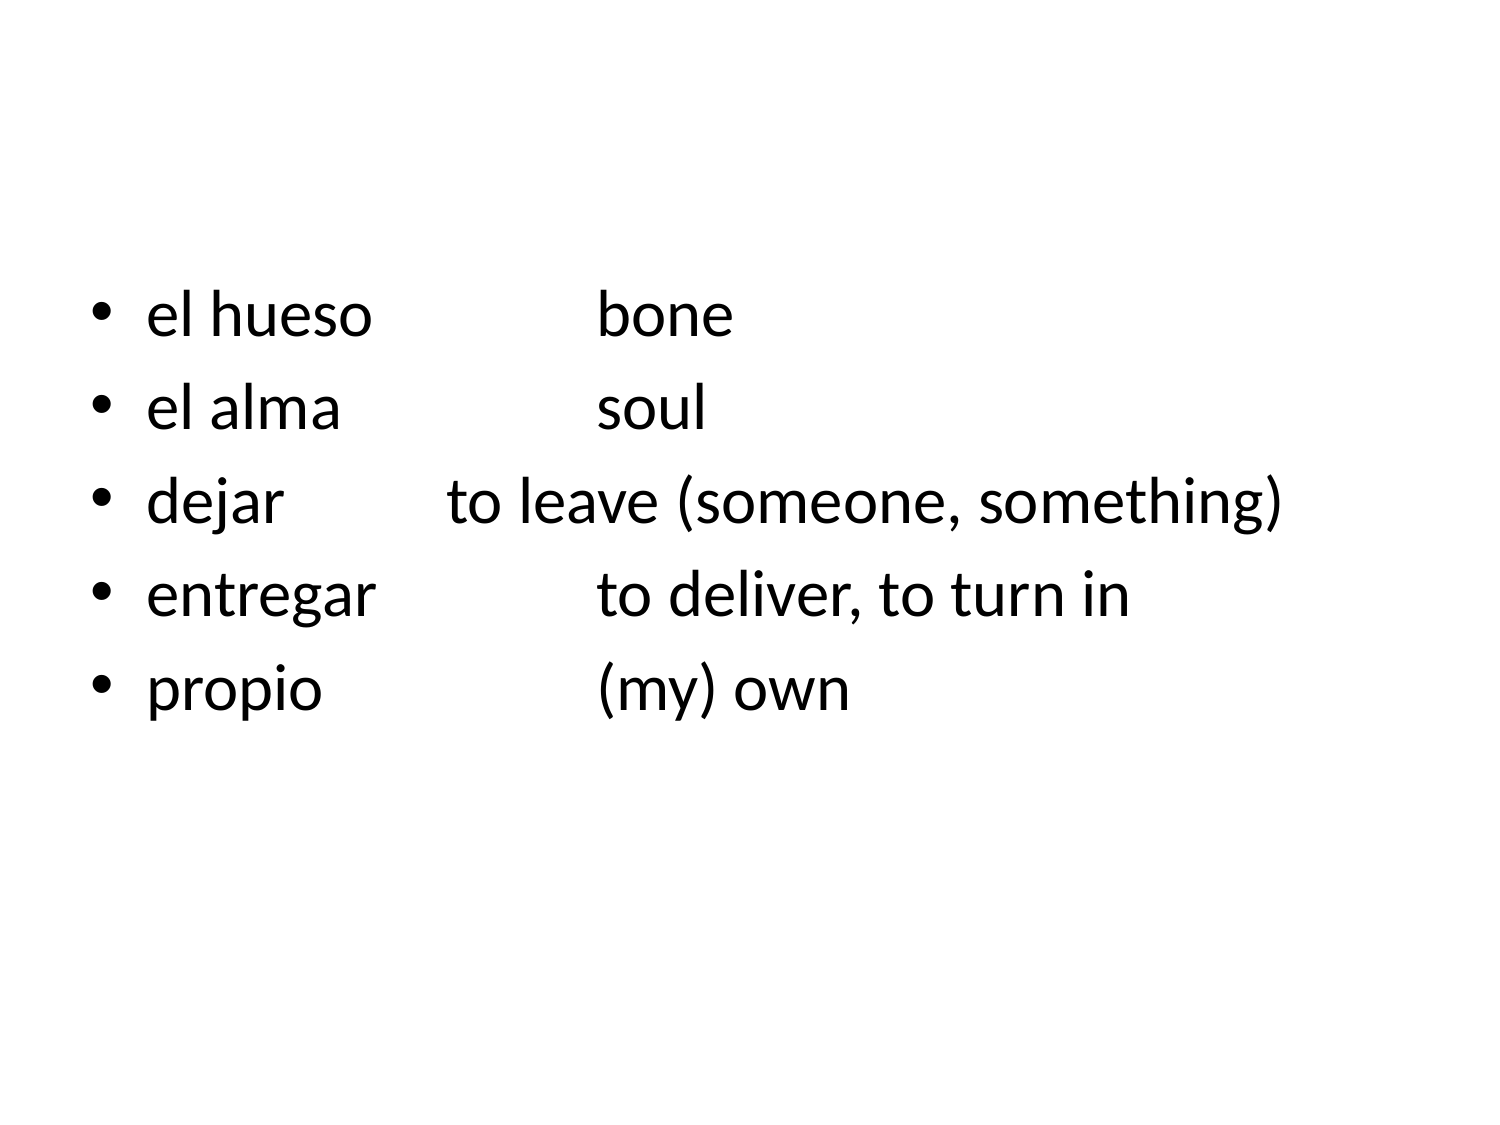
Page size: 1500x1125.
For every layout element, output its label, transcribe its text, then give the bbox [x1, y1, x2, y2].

list el hueso bone el alma soul dejar to leave (someone, something) entregar to deliver, to turn in propio (my) own [75, 262, 1425, 1005]
